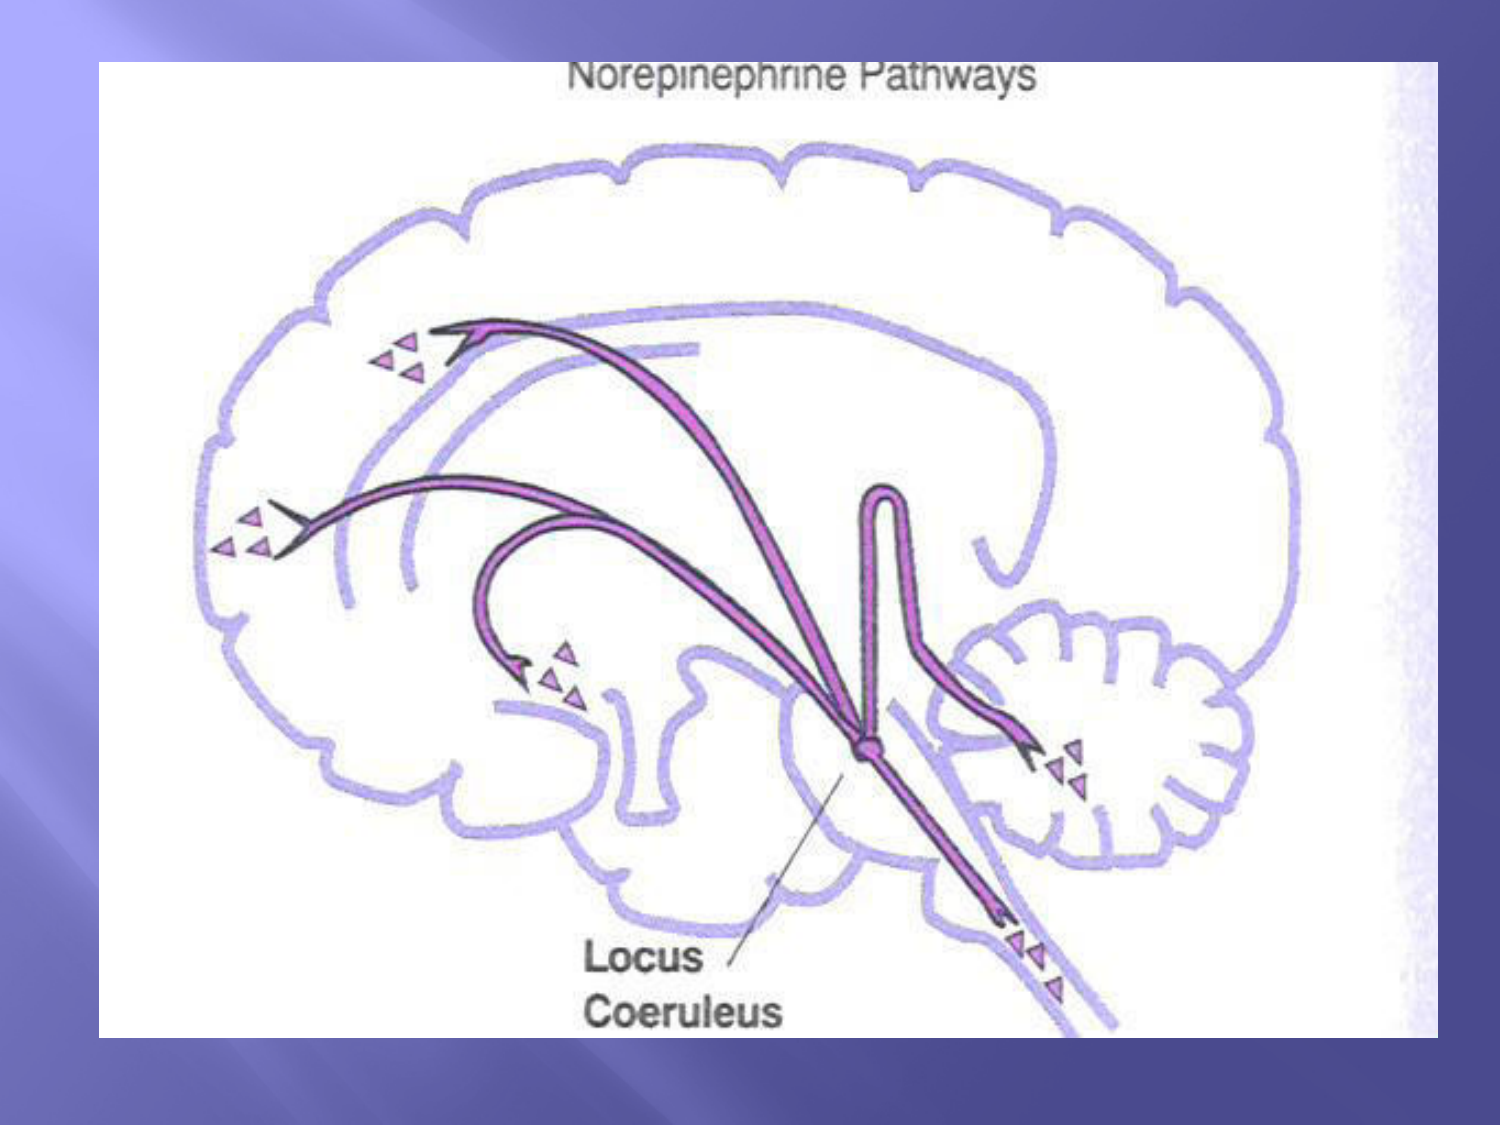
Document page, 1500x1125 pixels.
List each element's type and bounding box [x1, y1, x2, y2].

picture [99, 62, 1438, 1038]
